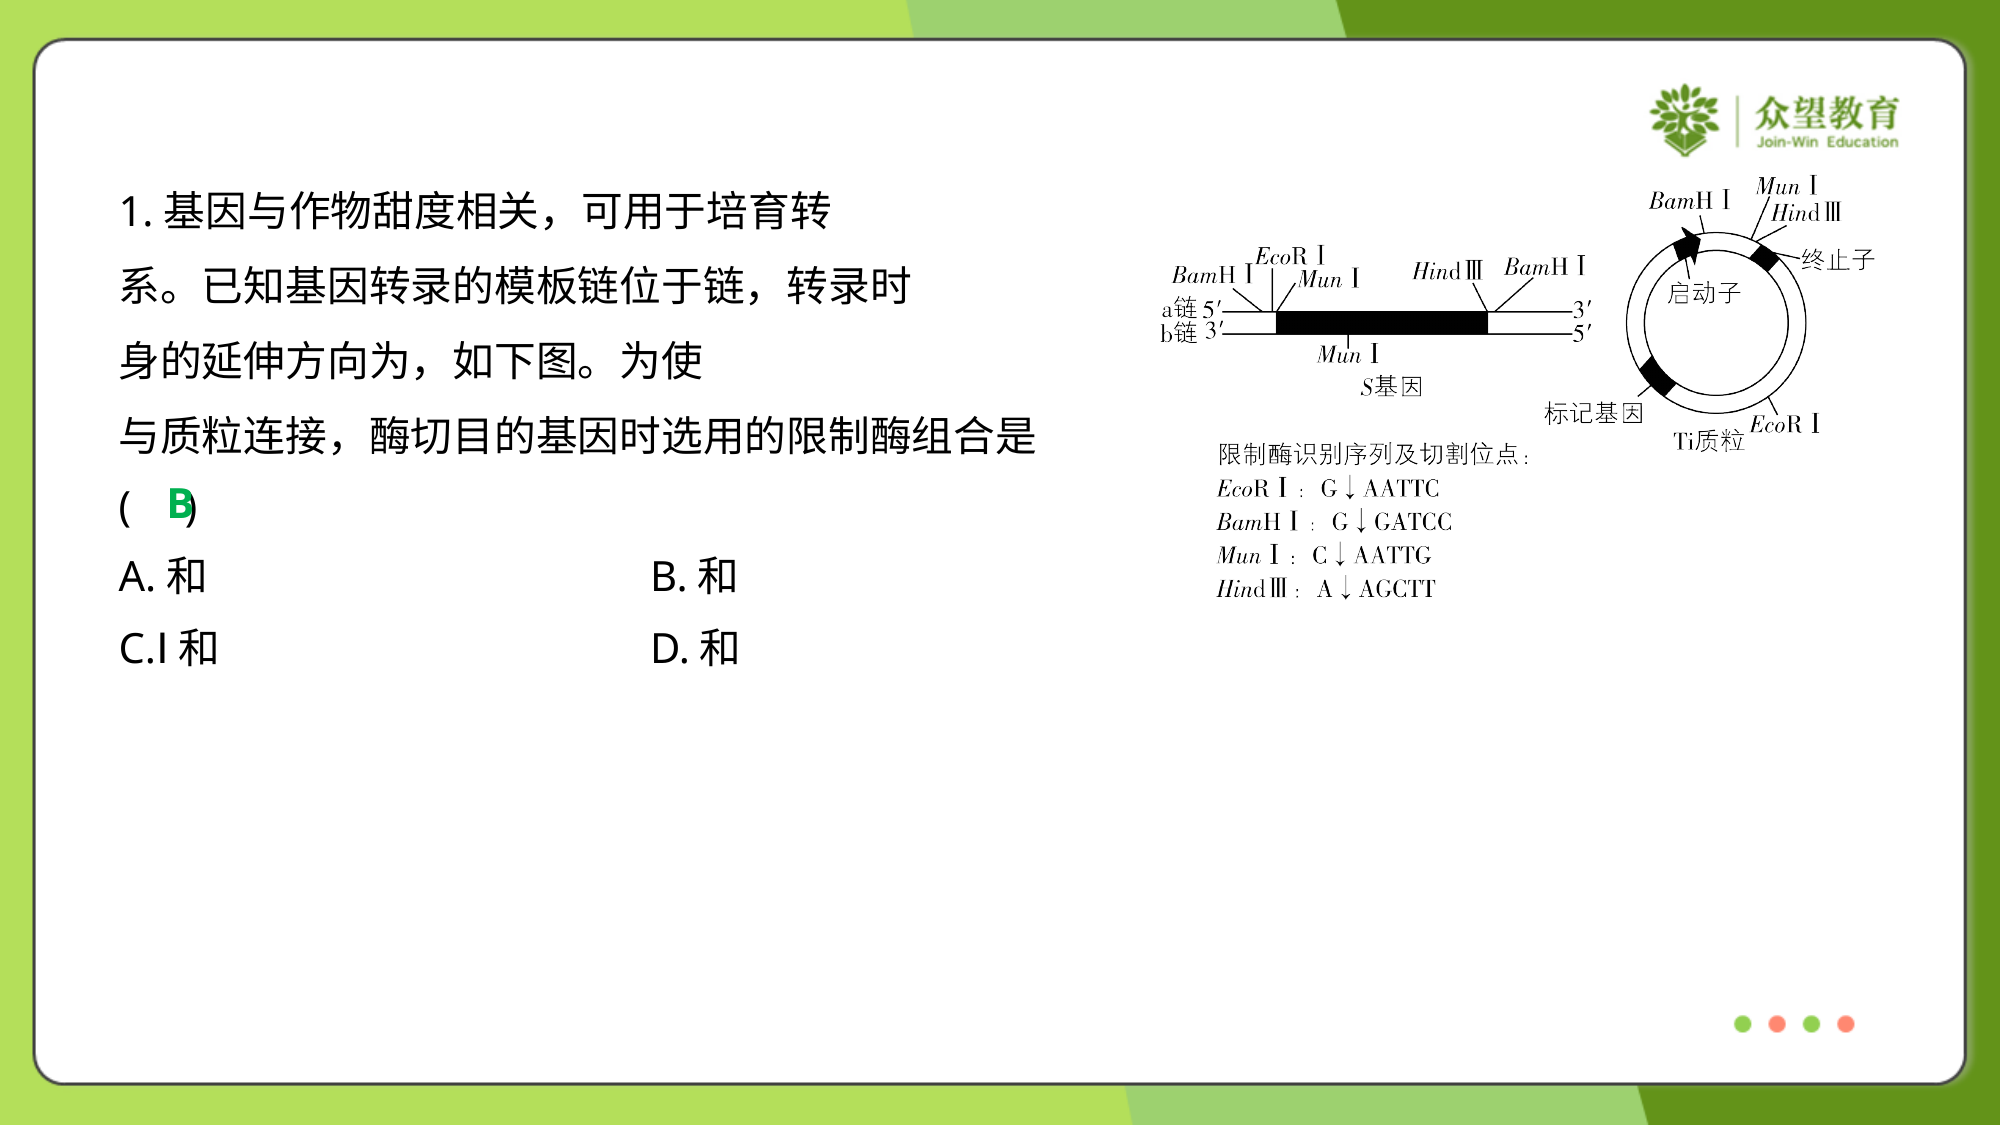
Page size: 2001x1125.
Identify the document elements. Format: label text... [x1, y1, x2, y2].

picture [0, 0, 2000, 1125]
text_box B [151, 456, 210, 521]
